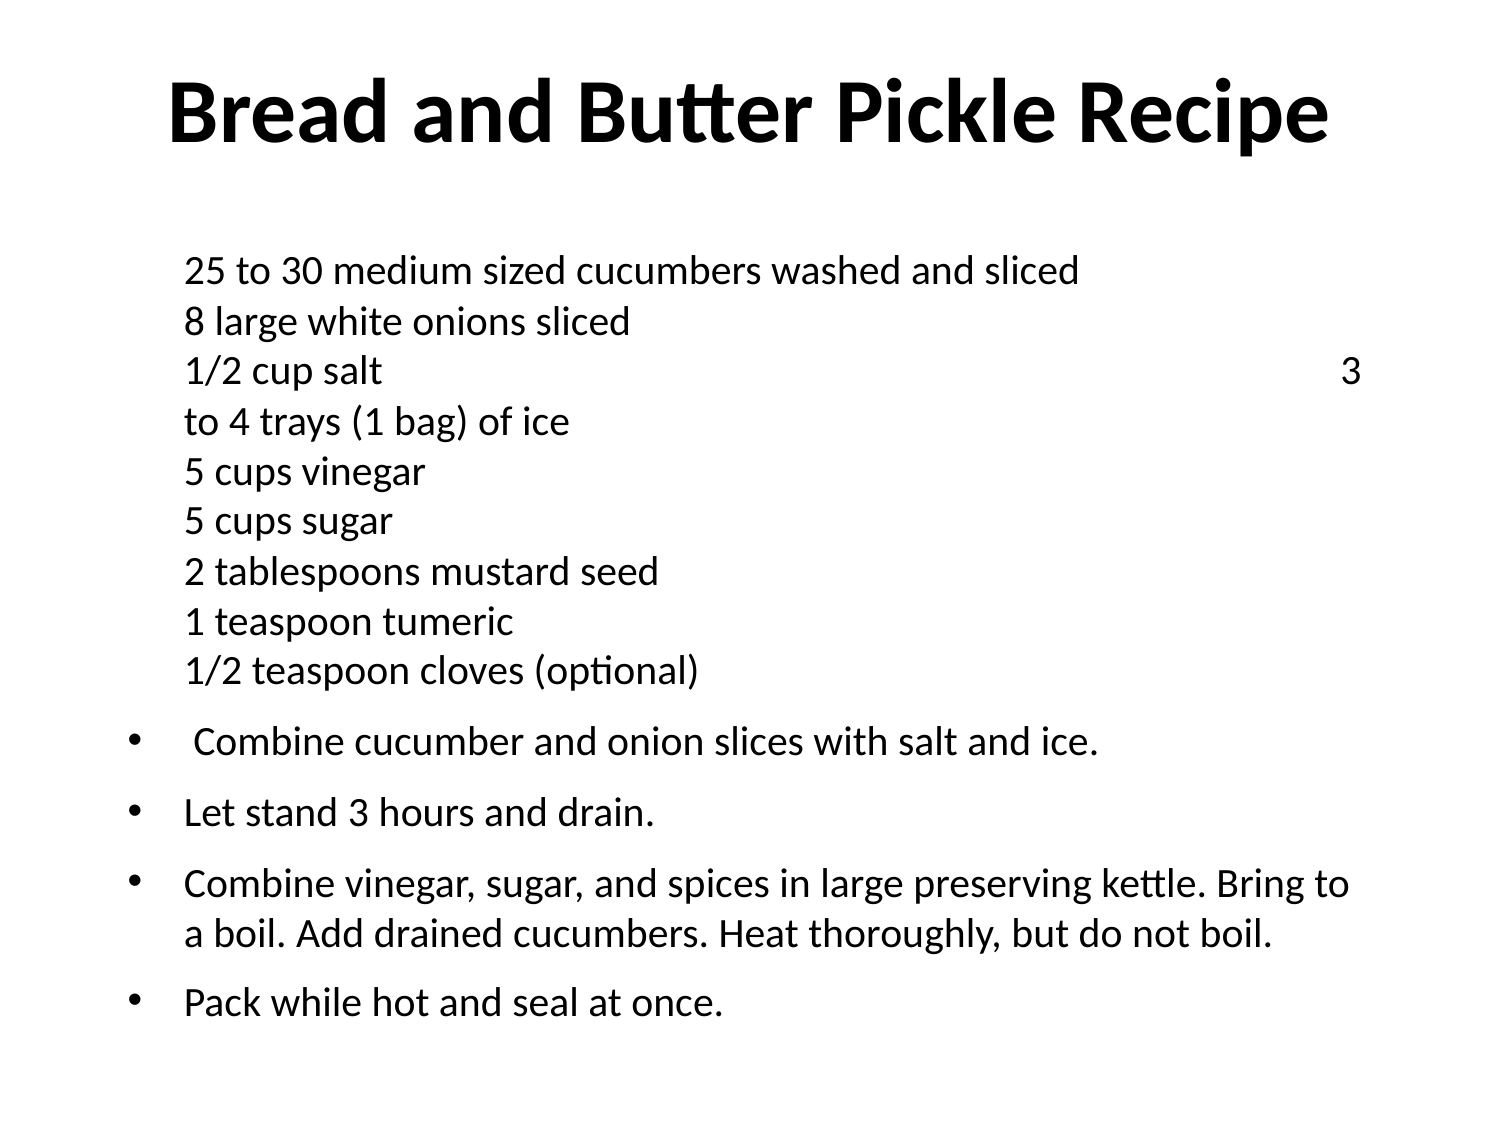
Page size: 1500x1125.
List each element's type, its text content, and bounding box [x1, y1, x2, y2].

title Bread and Butter Pickle Recipe [112, 37, 1388, 174]
list 25 to 30 medium sized cucumbers washed and sliced 8 large white onions sliced 1/2 cup salt 3 to 4 trays (1 bag) of ice 5 cups vinegar 5 cups sugar 2 tablespoons mustard seed 1 teaspoon tumeric 1/2 teaspoon cloves (optional) Combine cucumber and onion slices with salt and ice. Let stand 3 hours and drain. Combine vinegar, sugar, and spices in large preserving kettle. Bring to a boil. Add drained cucumbers. Heat thoroughly, but do not boil. Pack while hot and seal at once. [112, 174, 1388, 1038]
